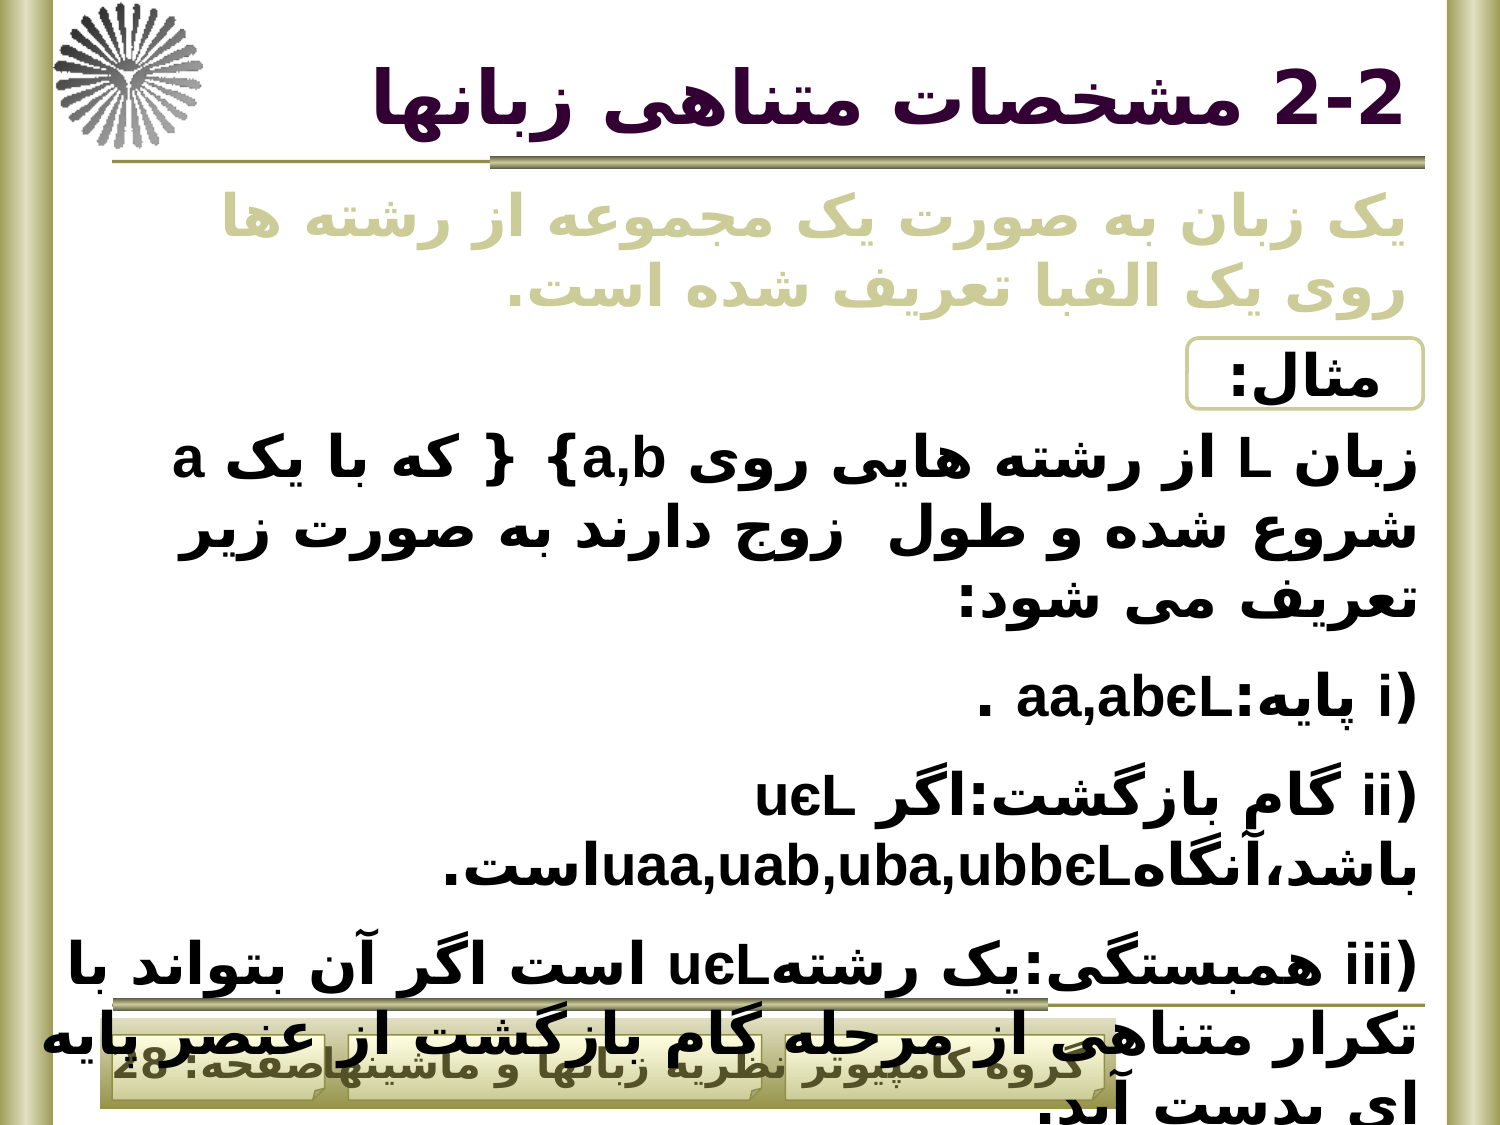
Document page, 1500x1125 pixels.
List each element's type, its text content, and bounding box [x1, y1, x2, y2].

text_box زبان L از رشته هایی روی a,b} { که با یک a شروع شده و طول زوج دارند به صورت زیر تعریف می شود: (i پایه:aa,abєL . (ii گام بازگشت:اگر uєL باشد،آنگاهuaa,uab,uba,ubbєLاست. (iii همبستگی:یک رشتهuєL است اگر آن بتواند با تکرار متناهی از مرحله گام بازگشت از عنصر پایه ای بدست آید. [0, 411, 1436, 1125]
text_box مثال: [1186, 337, 1424, 409]
title 2-2 مشخصات متناهی زبانها [147, 42, 1423, 147]
text_box یک زبان به صورت یک مجموعه از رشته ها روی یک الفبا تعریف شده است. [76, 171, 1424, 326]
